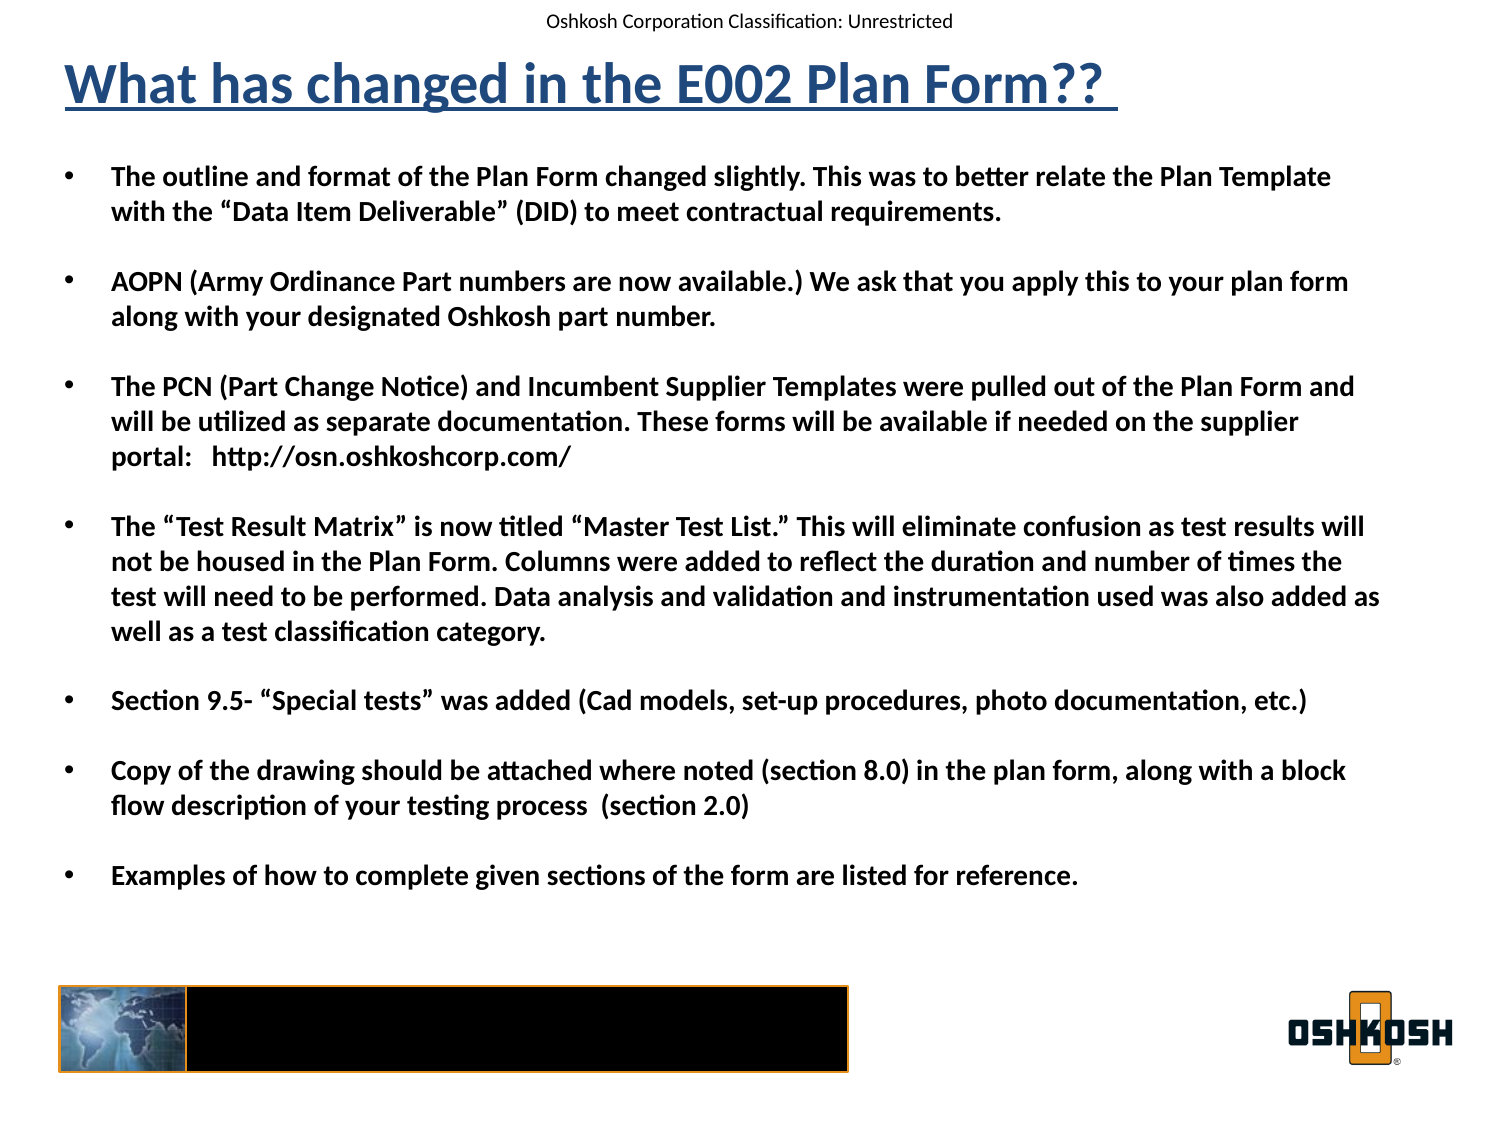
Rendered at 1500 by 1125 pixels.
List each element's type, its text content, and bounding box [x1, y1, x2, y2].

text_box What has changed in the E002 Plan Form?? [50, 37, 1450, 123]
text_box The outline and format of the Plan Form changed slightly. This was to better relate the Plan Template with the “Data Item Deliverable” (DID) to meet contractual requirements. AOPN (Army Ordinance Part numbers are now available.) We ask that you apply this to your plan form along with your designated Oshkosh part number. The PCN (Part Change Notice) and Incumbent Supplier Templates were pulled out of the Plan Form and will be utilized as separate documentation. These forms will be available if needed on the supplier portal: http://osn.oshkoshcorp.com/ The “Test Result Matrix” is now titled “Master Test List.” This will eliminate confusion as test results will not be housed in the Plan Form. Columns were added to reflect the duration and number of times the test will need to be performed. Data analysis and validation and instrumentation used was also added as well as a test classification category. Section 9.5- “Special tests” was added (Cad models, set-up procedures, photo documentation, etc.) Copy of the drawing should be attached where noted (section 8.0) in the plan form, along with a block flow description of your testing process (section 2.0) Examples of how to complete given sections of the form are listed for reference. [49, 149, 1400, 899]
picture [61, 987, 185, 1071]
picture [1282, 984, 1457, 1070]
